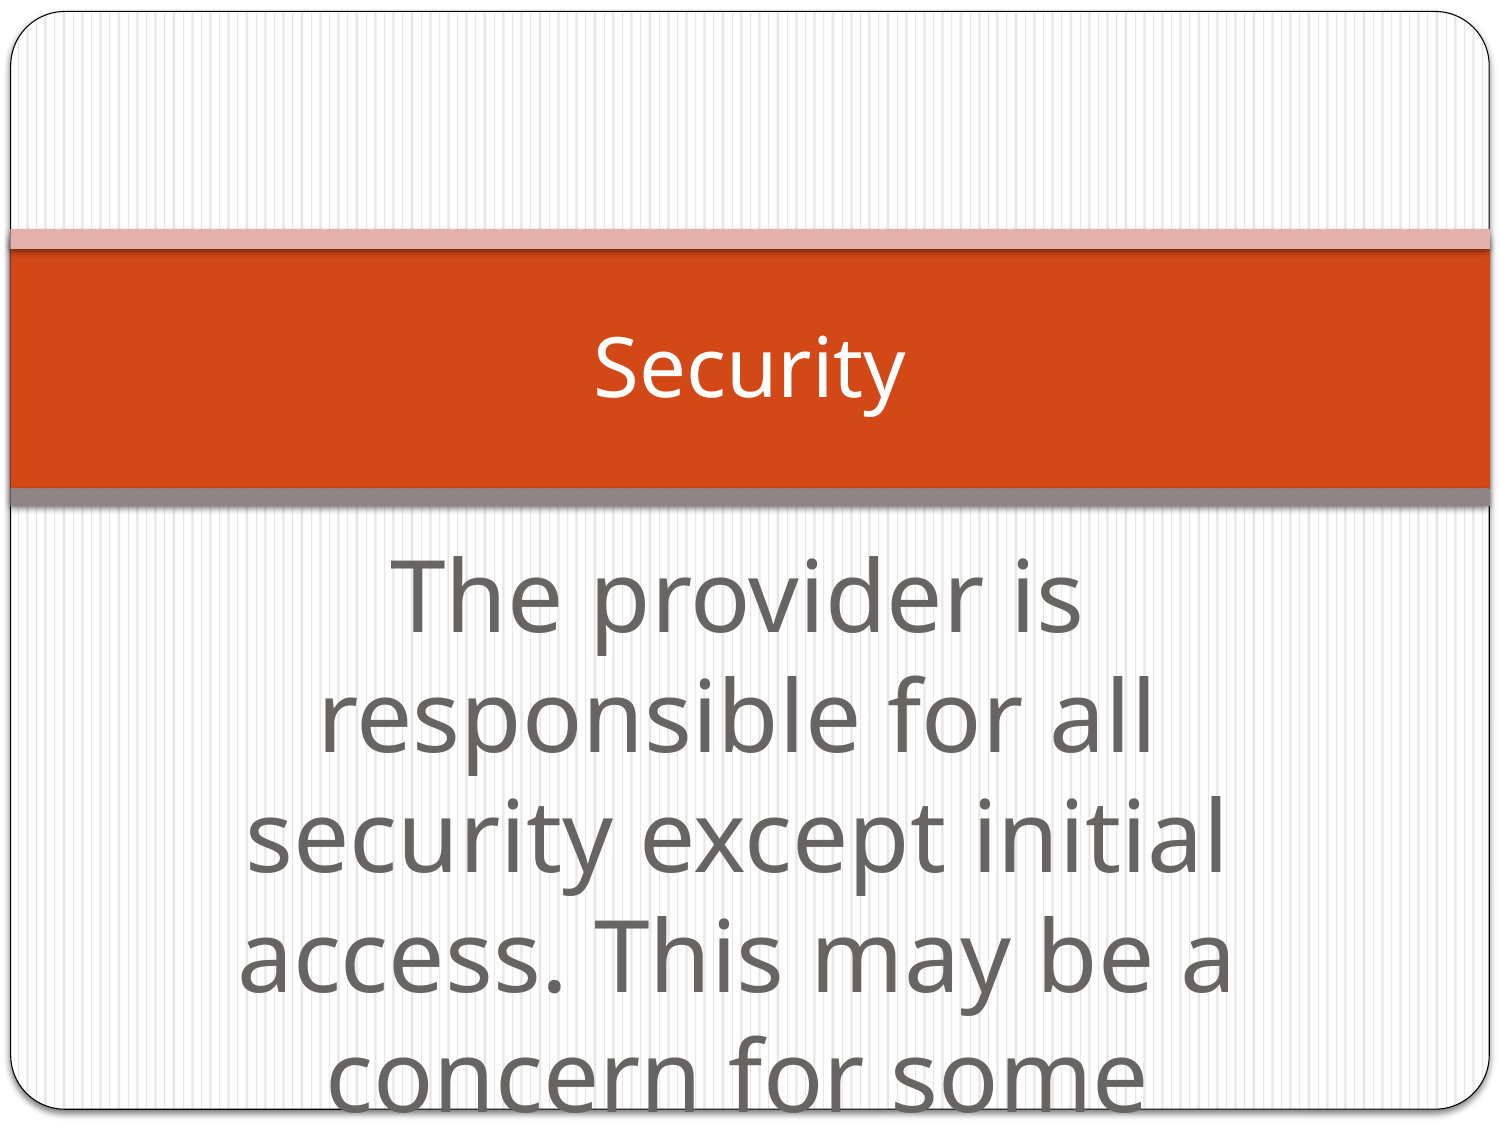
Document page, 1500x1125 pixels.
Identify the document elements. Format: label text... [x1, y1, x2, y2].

title Security [75, 247, 1425, 489]
subtitle The provider is responsible for all security except initial access. This may be a concern for some customers [212, 525, 1263, 788]
